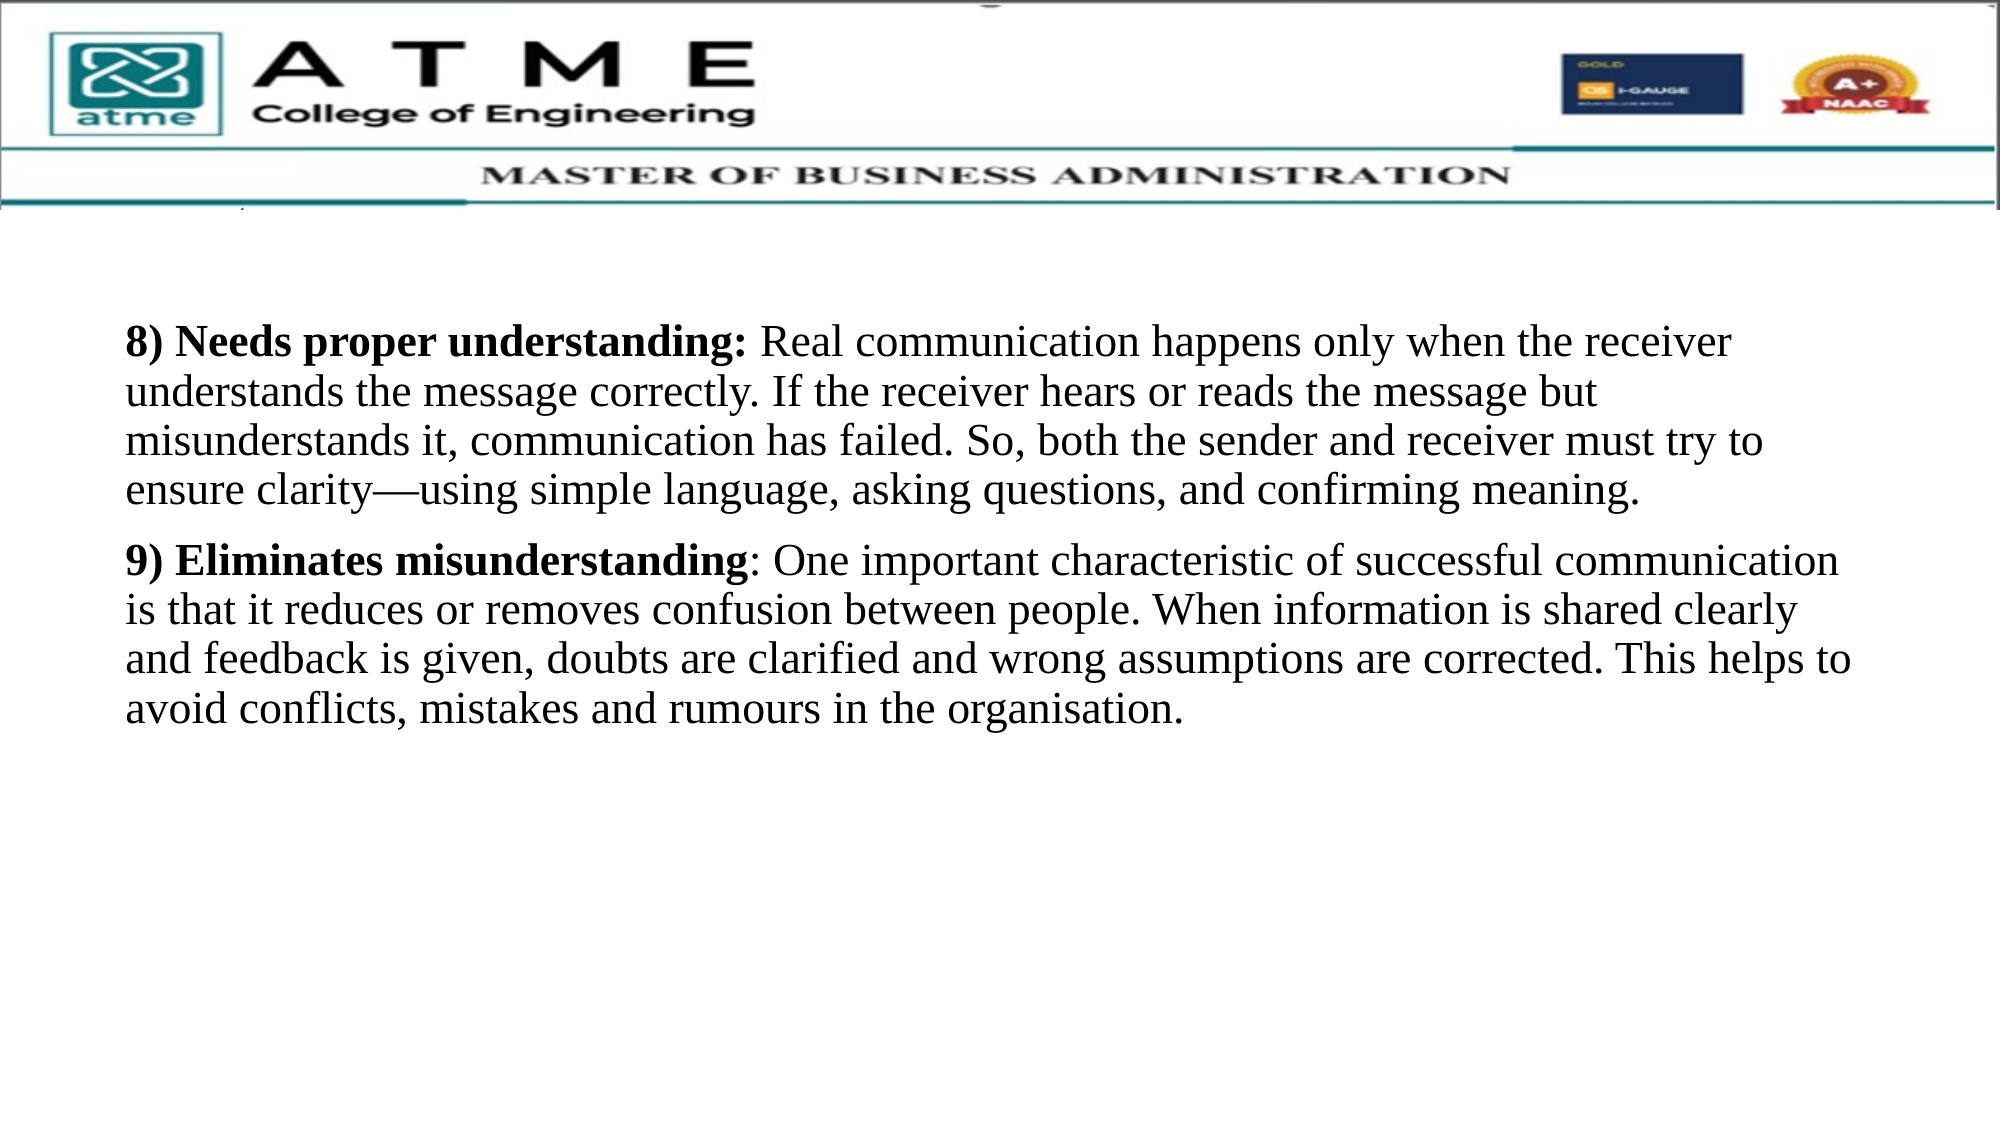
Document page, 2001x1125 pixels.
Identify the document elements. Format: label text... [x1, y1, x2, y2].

list 8) Needs proper understanding: Real communication happens only when the receiver understands the message correctly. If the receiver hears or reads the message but misunderstands it, communication has failed. So, both the sender and receiver must try to ensure clarity—using simple language, asking questions, and confirming meaning. 9) Eliminates misunderstanding: One important characteristic of successful communication is that it reduces or removes confusion between people. When information is shared clearly and feedback is given, doubts are clarified and wrong assumptions are corrected. This helps to avoid conflicts, mistakes and rumours in the organisation. [110, 309, 1890, 1024]
picture [0, 0, 2000, 210]
